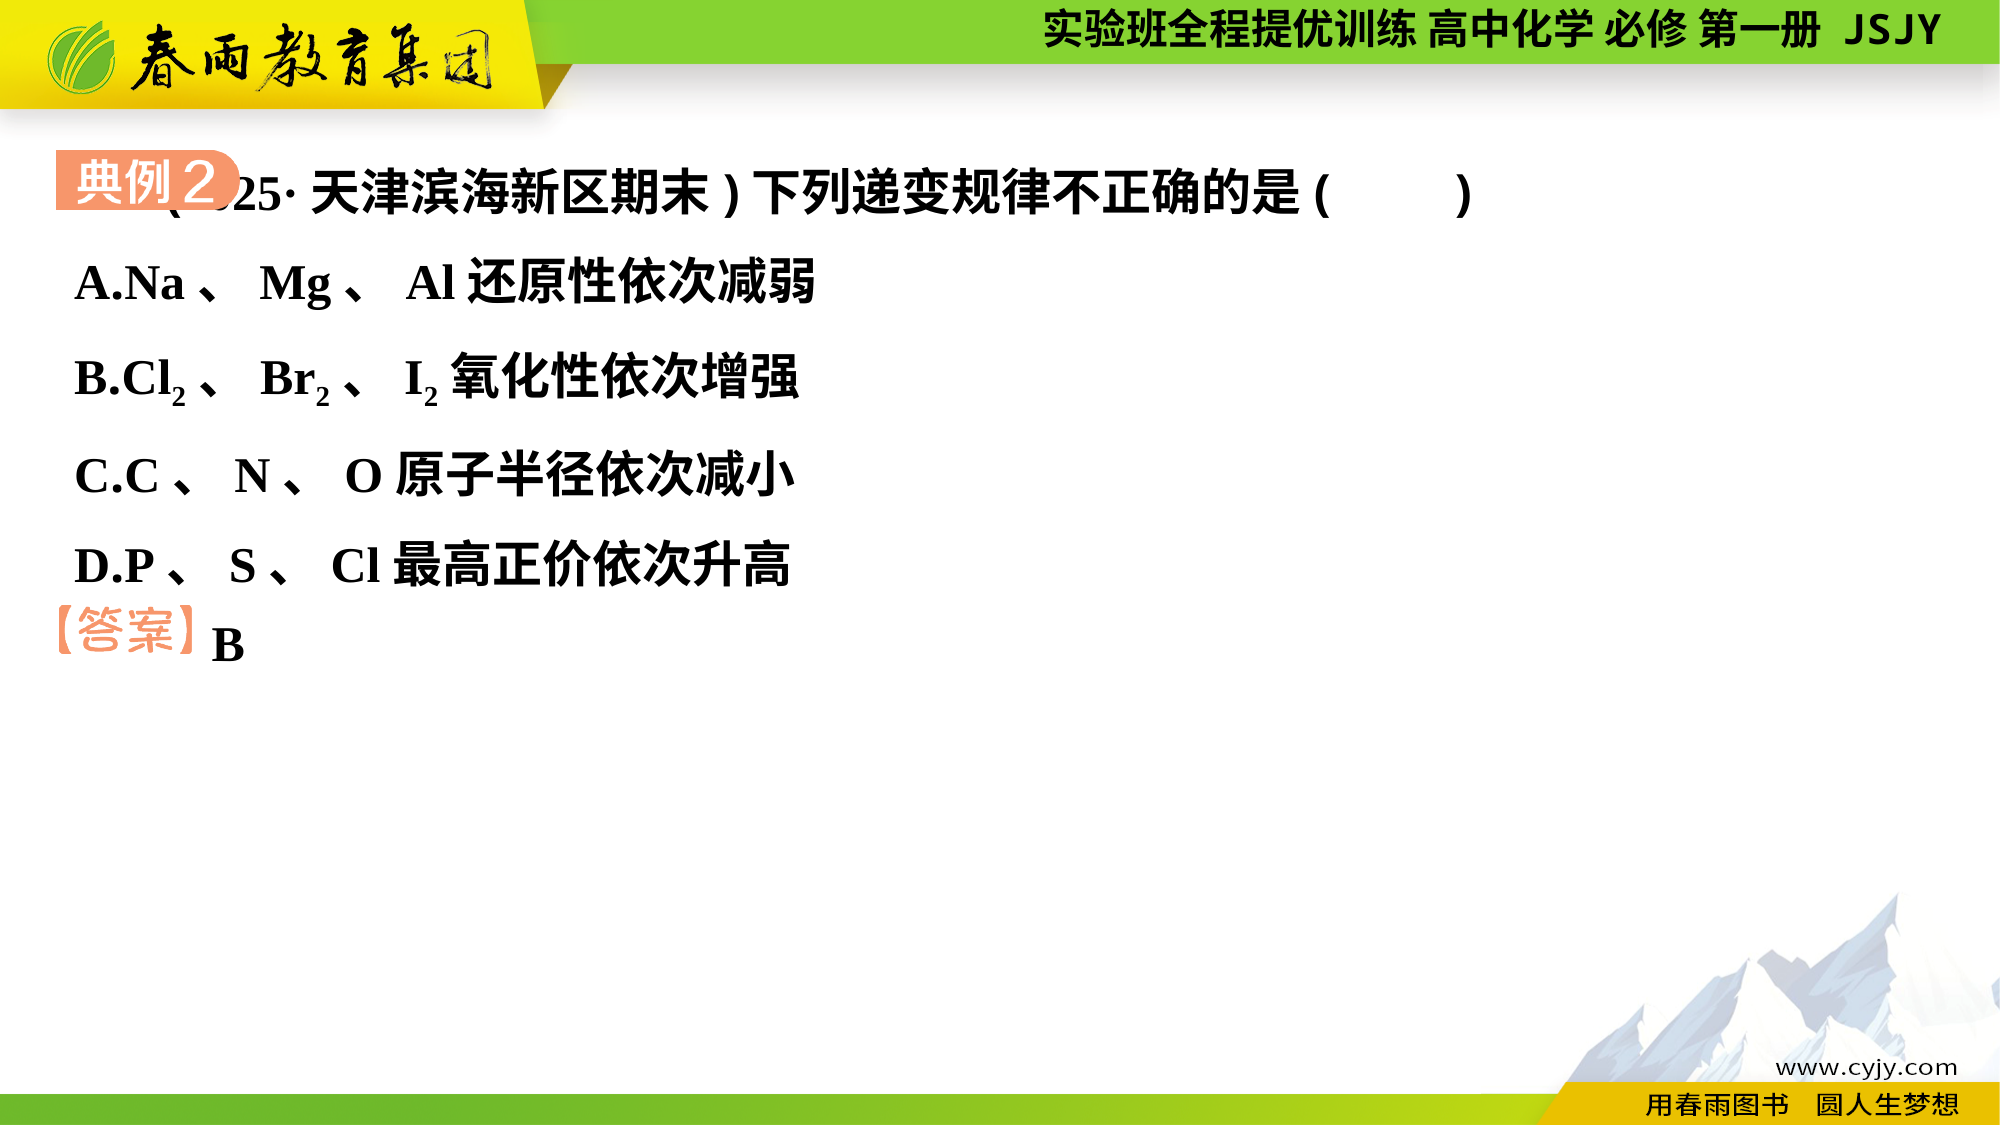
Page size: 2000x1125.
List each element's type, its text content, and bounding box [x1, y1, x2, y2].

text_box B [59, 573, 1944, 679]
list (2025·天津滨海新区期末)下列递变规律不正确的是( ) A.Na、Mg、Al还原性依次减弱 B.Cl2、Br2、I2氧化性依次增强 C.C、N、O原子半径依次减小 D.P、S、Cl最高正价依次升高 [59, 122, 1944, 573]
picture [0, 0, 2000, 1125]
